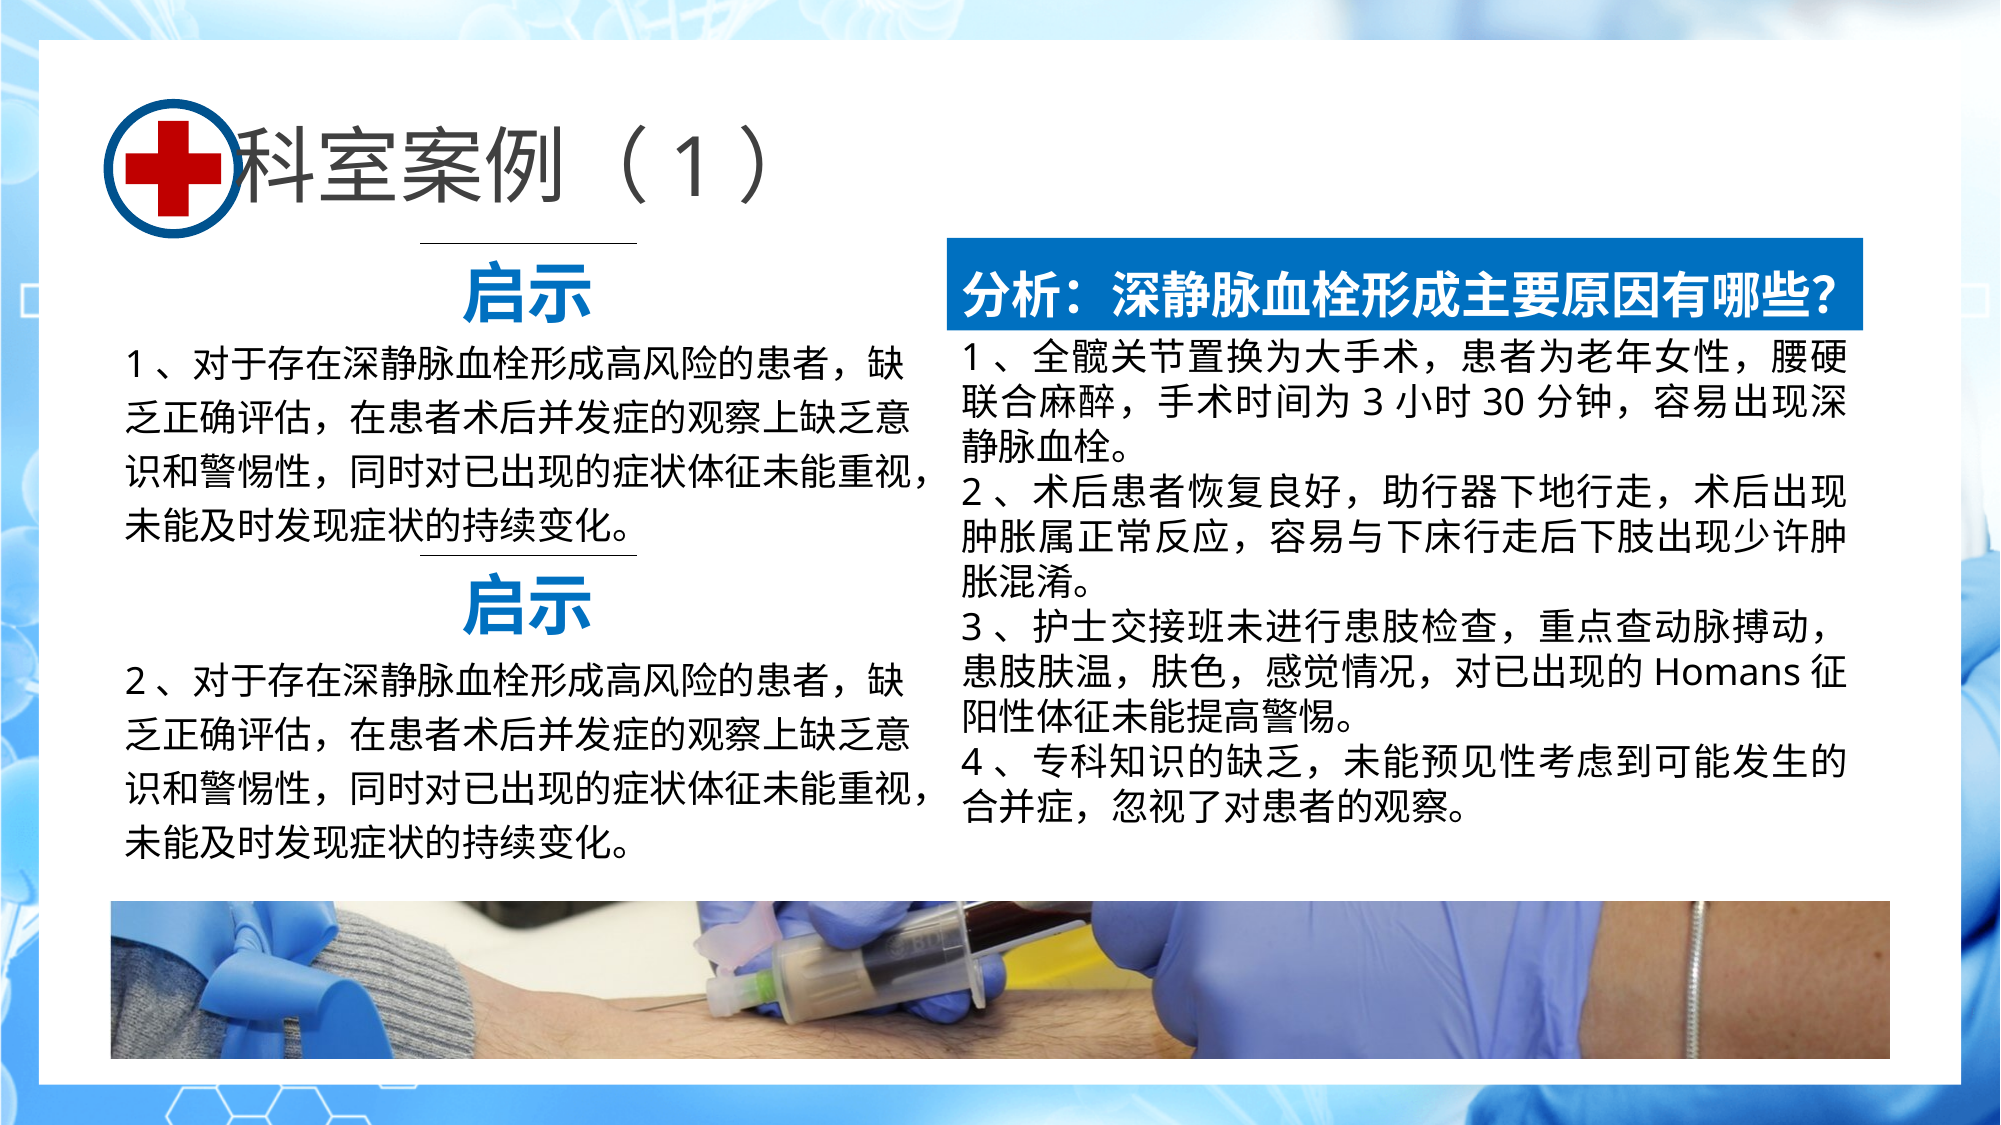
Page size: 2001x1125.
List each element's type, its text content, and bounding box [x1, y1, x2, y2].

text_box 科室案例（1） [218, 105, 836, 220]
text_box 1、全髋关节置换为大手术，患者为老年女性，腰硬联合麻醉，手术时间为3小时30分钟，容易出现深静脉血栓。 2、术后患者恢复良好，助行器下地行走，术后出现肿胀属正常反应，容易与下床行走后下肢出现少许肿胀混淆。 3、护士交接班未进行患肢检查，重点查动脉搏动，患肢肤温，肤色，感觉情况，对已出现的Homans征阳性体征未能提高警惕。 4、专科知识的缺乏，未能预见性考虑到可能发生的合并症，忽视了对患者的观察。 [946, 325, 1863, 836]
text_box 分析：深静脉血栓形成主要原因有哪些？ [946, 237, 1864, 331]
text_box 1、对于存在深静脉血栓形成高风险的患者，缺乏正确评估，在患者术后并发症的观察上缺乏意识和警惕性，同时对已出现的症状体征未能重视，未能及时发现症状的持续变化。 [109, 323, 947, 555]
picture [3, 0, 1998, 1125]
text_box 启示 [446, 244, 610, 323]
text_box 2、对于存在深静脉血栓形成高风险的患者，缺乏正确评估，在患者术后并发症的观察上缺乏意识和警惕性，同时对已出现的症状体征未能重视，未能及时发现症状的持续变化。 [109, 640, 947, 872]
text_box 启示 [446, 556, 610, 640]
